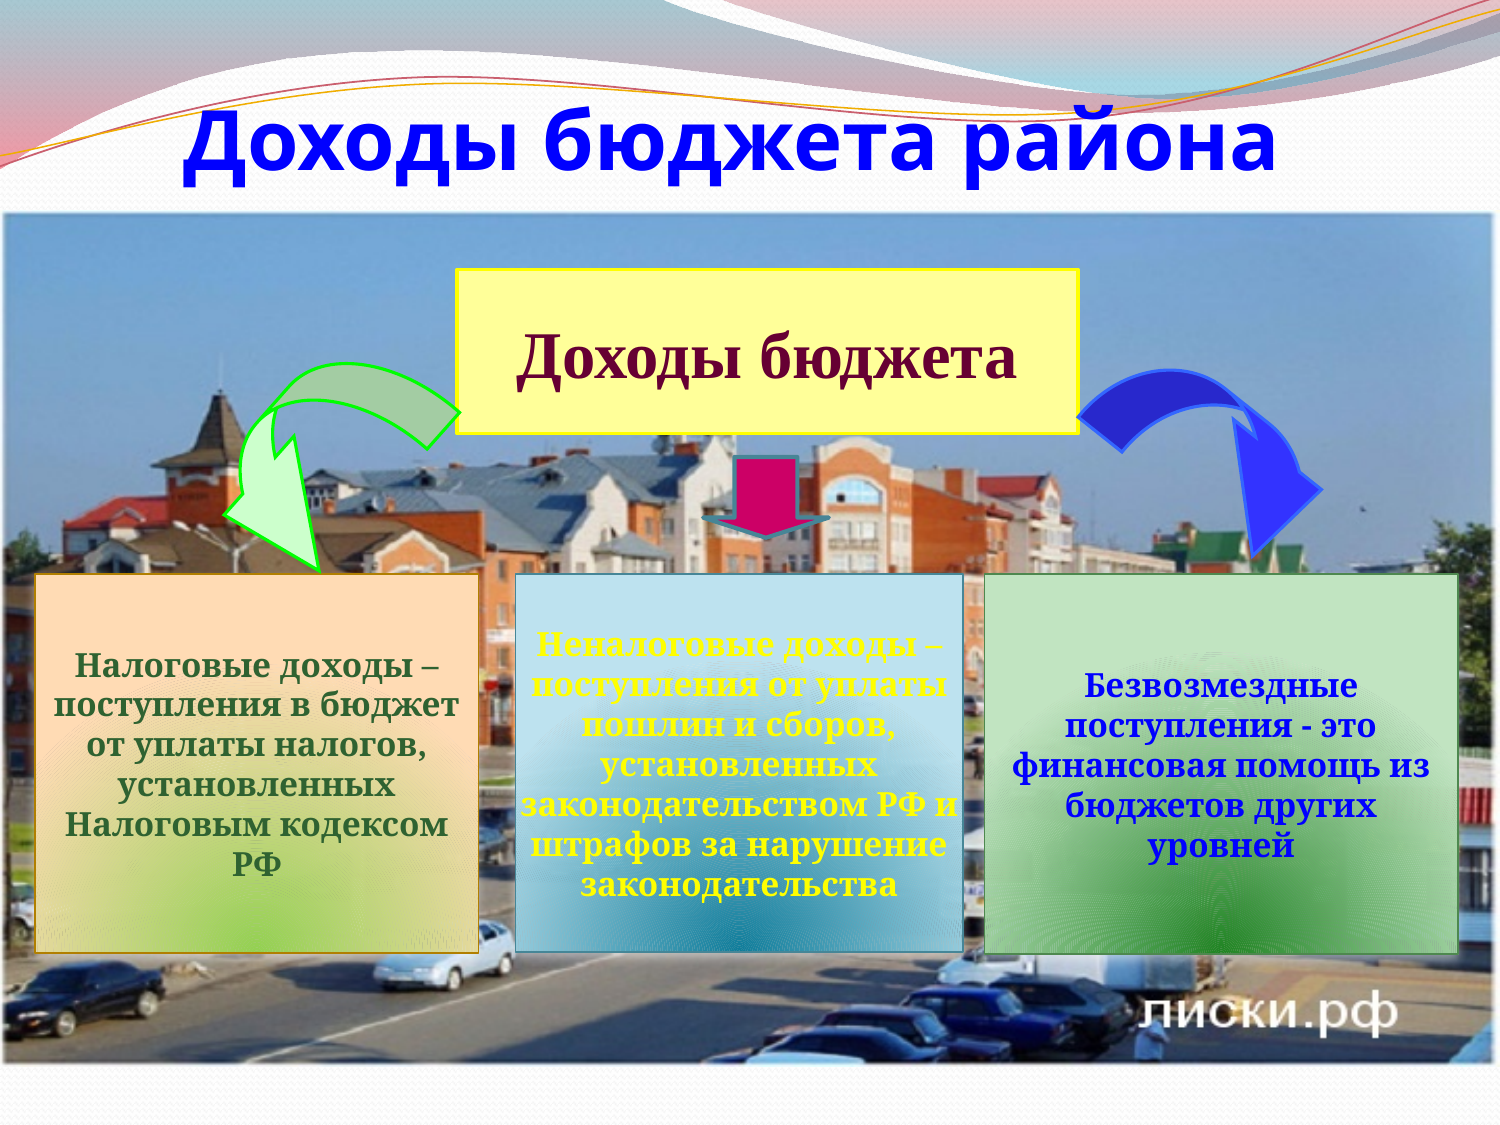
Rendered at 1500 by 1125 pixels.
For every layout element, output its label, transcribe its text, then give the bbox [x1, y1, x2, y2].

title Доходы бюджета района [35, 52, 1430, 188]
text_box Неналоговые доходы – поступления от уплаты пошлин и сборов, установленных законодательством РФ и штрафов за нарушение законодательства [515, 573, 964, 953]
text_box Налоговые доходы – поступления в бюджет от уплаты налогов, установленных Налоговым кодексом РФ [34, 573, 479, 954]
list Доходы бюджета [457, 269, 1079, 434]
table_cell [27, 575, 484, 966]
text_box [1078, 370, 1322, 557]
text_box [224, 363, 460, 571]
text_box Безвозмездные поступления - это финансовая помощь из бюджетов других уровней [984, 573, 1459, 955]
text_box [700, 454, 831, 540]
table_cell [977, 575, 1465, 967]
table_cell [508, 575, 969, 964]
text_box [0, 210, 1500, 1067]
